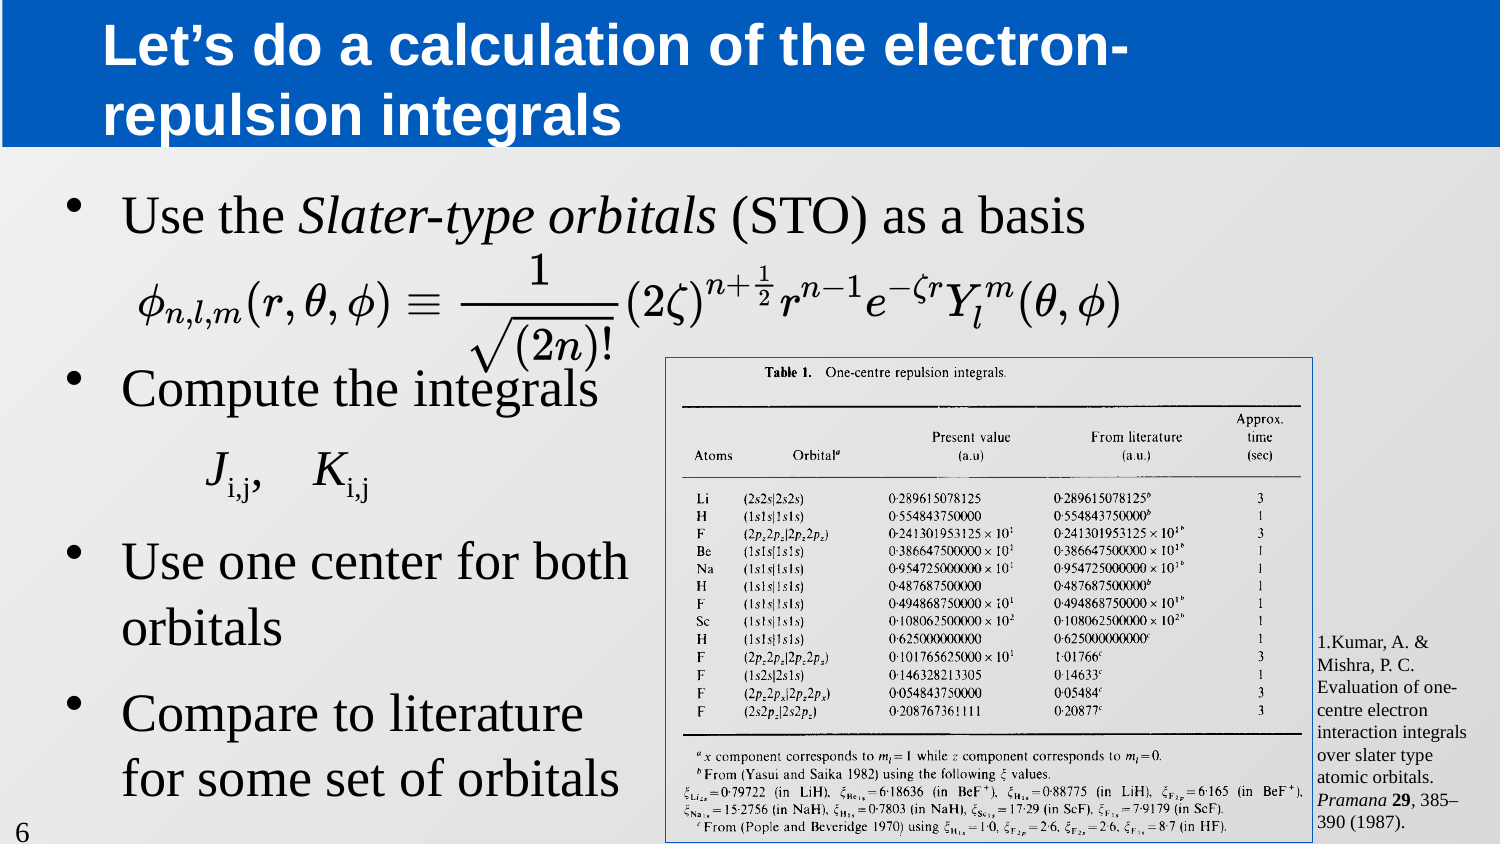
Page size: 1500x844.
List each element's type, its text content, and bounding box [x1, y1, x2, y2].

slide_number 6 [0, 806, 101, 844]
title Let’s do a calculation of the electron-repulsion integrals [87, 0, 1363, 147]
list Use the Slater-type orbitals (STO) as a basis Compute the integrals Use one center for both orbitals Compare to literature for some set of orbitals [49, 171, 1488, 760]
text_box Ji,j, Ki,j [190, 427, 403, 511]
text_box 1.Kumar, A. & Mishra, P. C. Evaluation of one-centre electron interaction integrals over slater type atomic orbitals. Pramana 29, 385–390 (1987). [1317, 622, 1498, 840]
picture [137, 253, 1313, 843]
